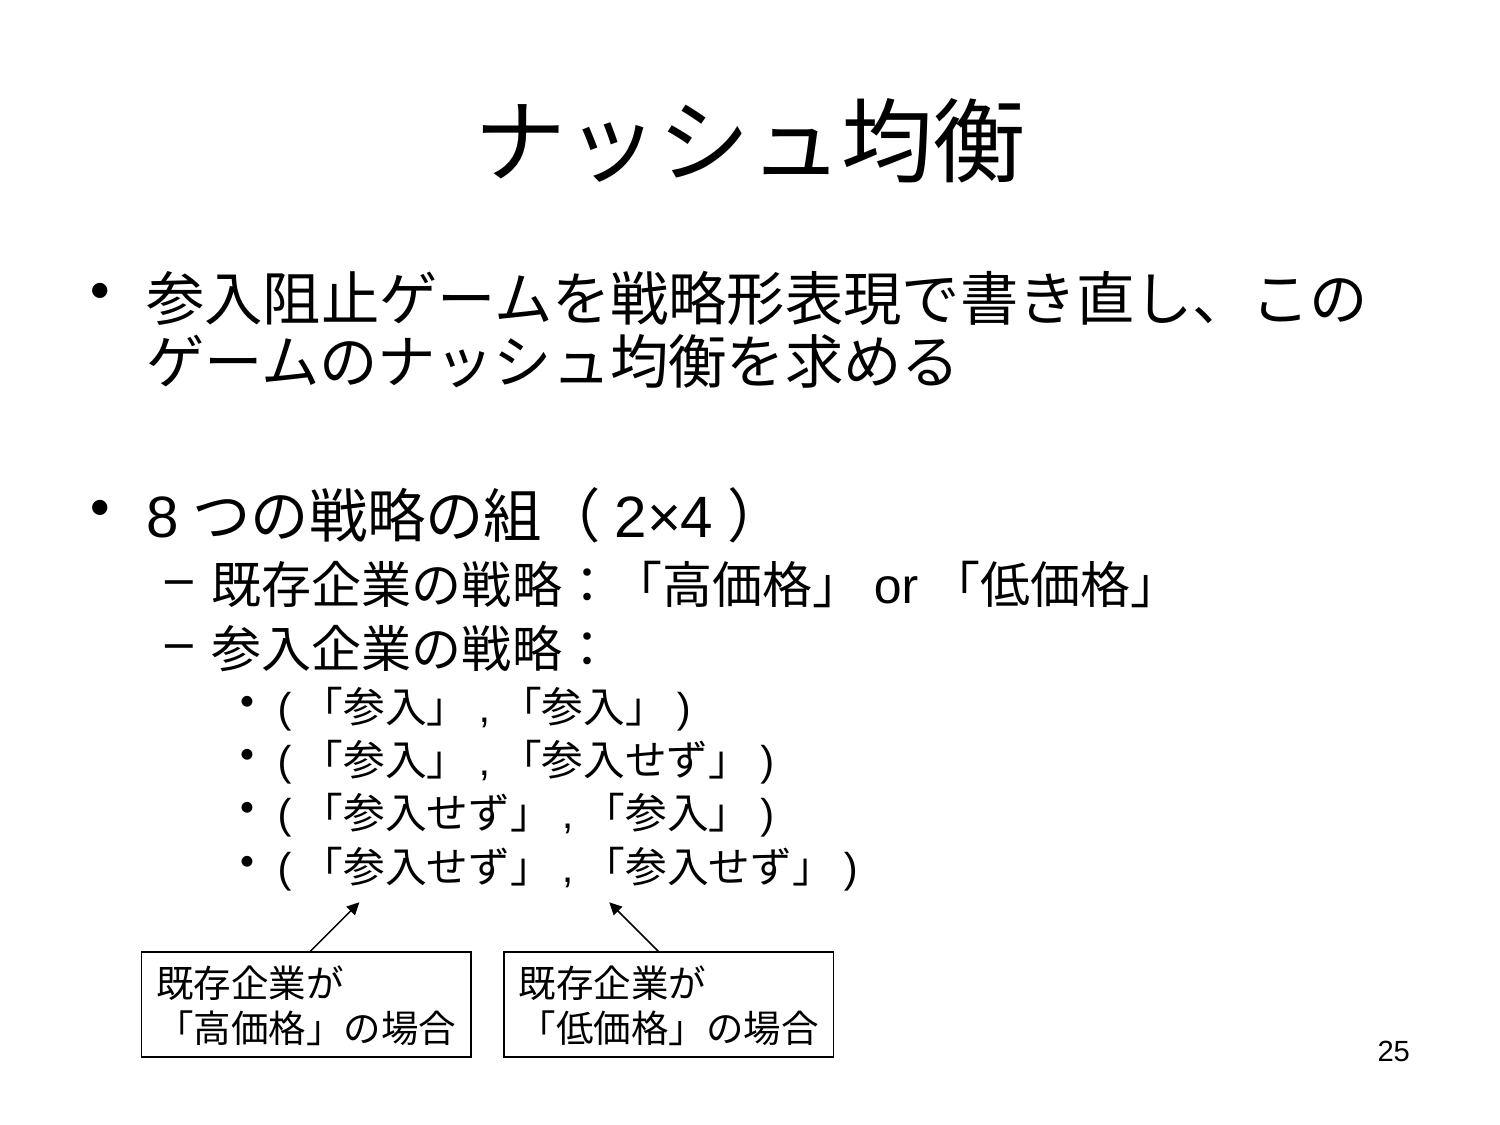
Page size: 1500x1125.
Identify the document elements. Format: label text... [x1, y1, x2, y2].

text_box 既存企業が 「低価格」の場合 [504, 952, 834, 1057]
slide_number 25 [1074, 1024, 1426, 1103]
title ナッシュ均衡 [75, 45, 1425, 233]
text_box [609, 902, 660, 953]
text_box 既存企業が 「高価格」の場合 [141, 952, 472, 1057]
list 参入阻止ゲームを戦略形表現で書き直し、このゲームのナッシュ均衡を求める 8つの戦略の組（2×4） 既存企業の戦略：「高価格」or「低価格」 参入企業の戦略： (「参入」,「参入」) (「参入」,「参入せず」) (「参入せず」,「参入」) (「参入せず」,「参入せず」) [75, 262, 1425, 905]
text_box [309, 902, 360, 953]
